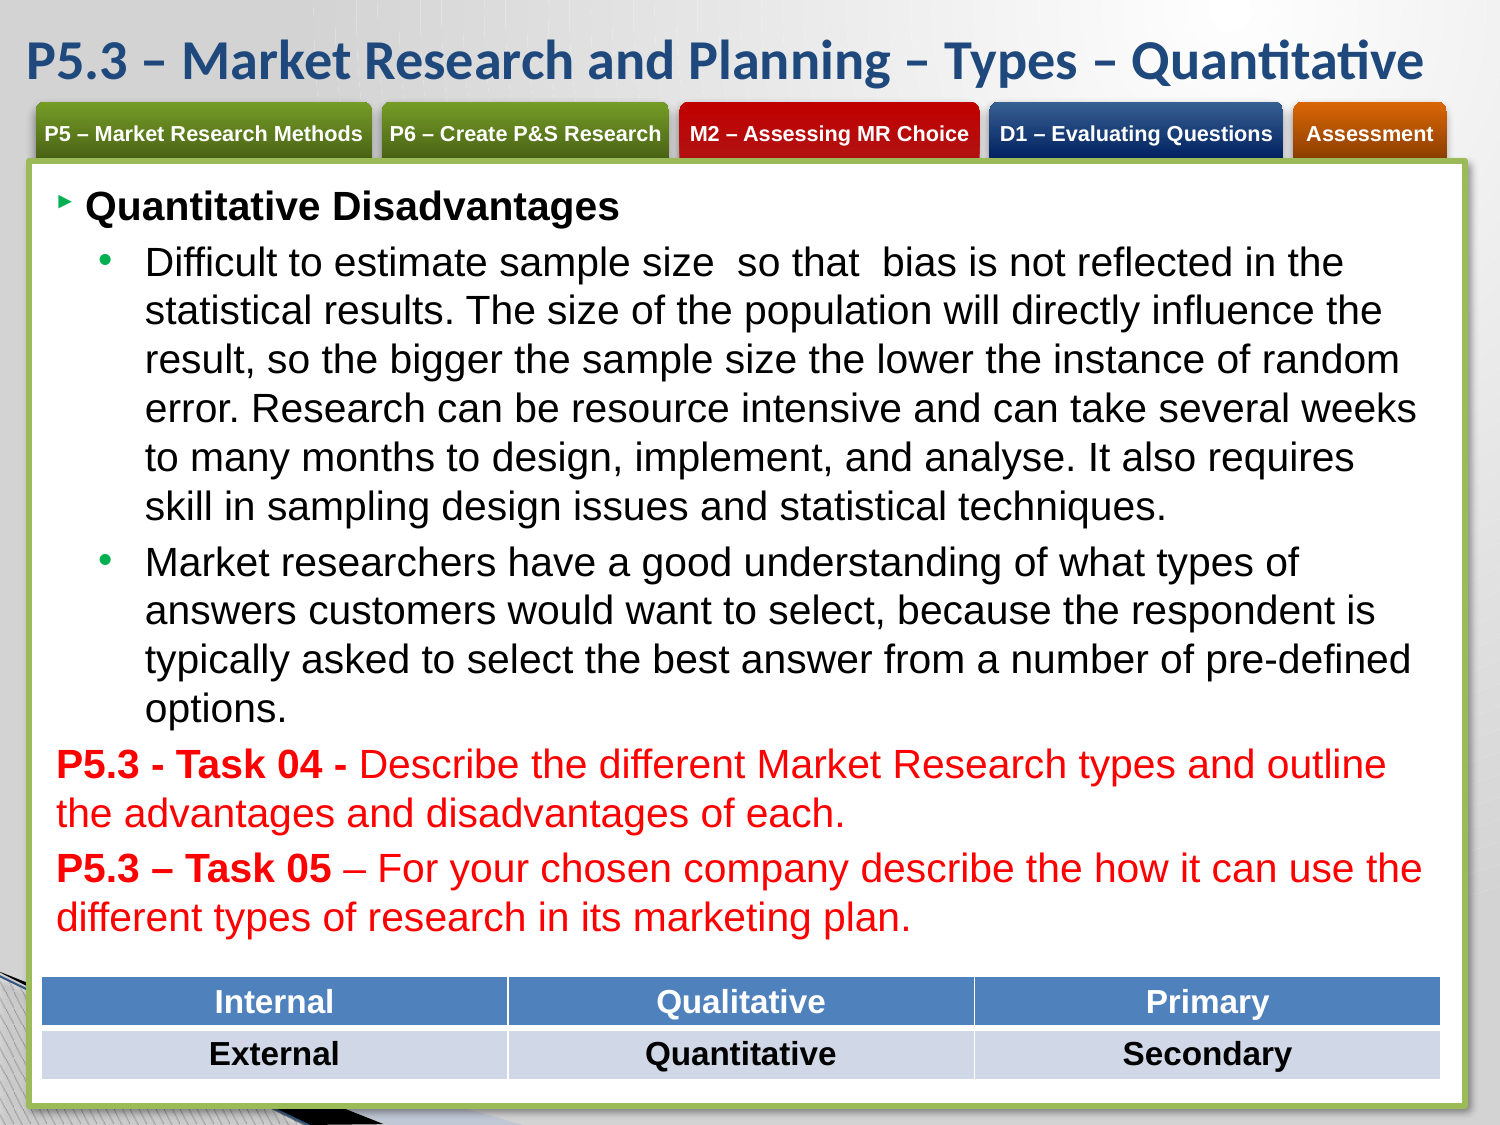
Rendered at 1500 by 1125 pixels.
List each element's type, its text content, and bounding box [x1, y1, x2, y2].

table_cell External [42, 1031, 507, 1079]
table_header Primary [975, 977, 1440, 1025]
title P5.3 – Market Research and Planning – Types – Quantitative [11, 11, 1465, 102]
table_header Qualitative [509, 977, 974, 1025]
list Quantitative Disadvantages Difficult to estimate sample size so that bias is not reflected in the statistical results. The size of the population will directly influence the result, so the bigger the sample size the lower the instance of random error. Research can be resource intensive and can take several weeks to many months to design, implement, and analyse. It also requires skill in sampling design issues and statistical techniques. Market researchers have a good understanding of what types of answers customers would want to select, because the respondent is typically asked to select the best answer from a number of pre-defined options. P5.3 - Task 04 - Describe the different Market Research types and outline the advantages and disadvantages of each. P5.3 – Task 05 – For your chosen company describe the how it can use the different types of research in its marketing plan. [41, 172, 1442, 975]
table_cell Quantitative [509, 1031, 974, 1079]
picture [281, 1114, 303, 1125]
table_cell Secondary [975, 1031, 1440, 1079]
table_header Internal [42, 977, 507, 1025]
